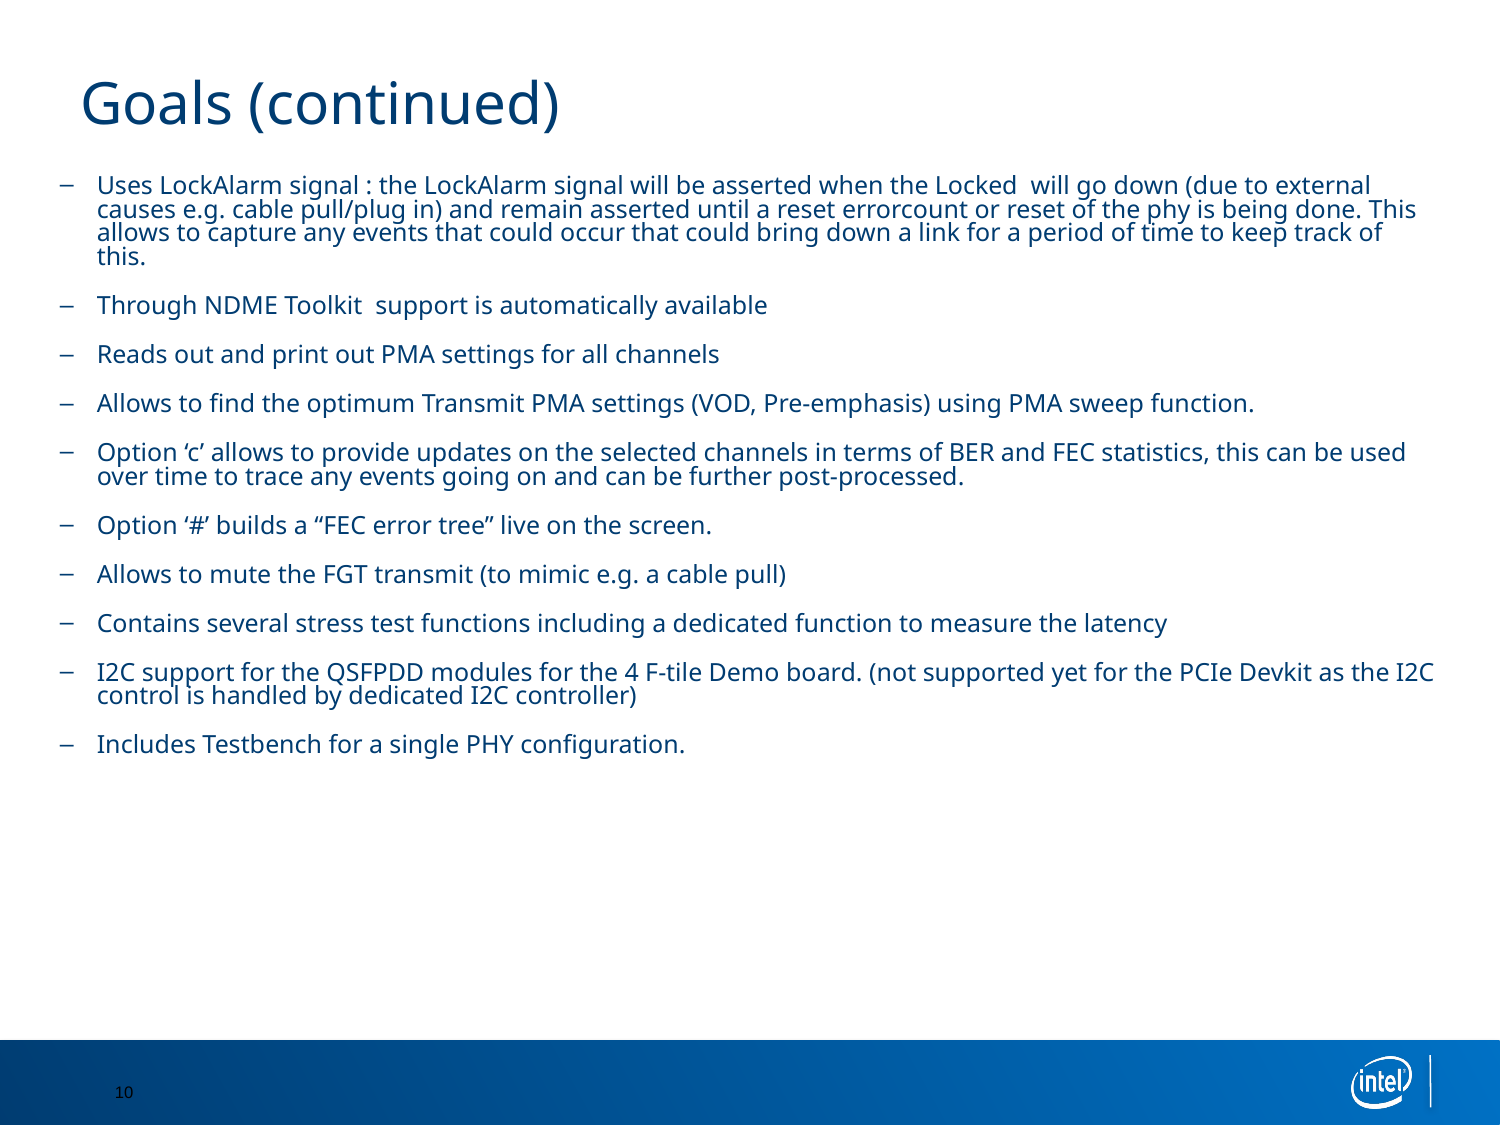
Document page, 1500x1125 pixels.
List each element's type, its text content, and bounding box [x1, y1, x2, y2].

list Uses LockAlarm signal : the LockAlarm signal will be asserted when the Locked will go down (due to external causes e.g. cable pull/plug in) and remain asserted until a reset errorcount or reset of the phy is being done. This allows to capture any events that could occur that could bring down a link for a period of time to keep track of this. Through NDME Toolkit support is automatically available Reads out and print out PMA settings for all channels Allows to find the optimum Transmit PMA settings (VOD, Pre-emphasis) using PMA sweep function. Option ‘c’ allows to provide updates on the selected channels in terms of BER and FEC statistics, this can be used over time to trace any events going on and can be further post-processed. Option ‘#’ builds a “FEC error tree” live on the screen. Allows to mute the FGT transmit (to mimic e.g. a cable pull) Contains several stress test functions including a dedicated function to measure the latency I2C support for the QSFPDD modules for the 4 F-tile Demo board. (not supported yet for the PCIe Devkit as the I2C control is handled by dedicated I2C controller) Includes Testbench for a single PHY configuration. [59, 174, 1441, 939]
slide_number 10 [19, 1069, 134, 1116]
title Goals (continued) [80, 65, 1458, 194]
picture [1351, 1056, 1412, 1109]
